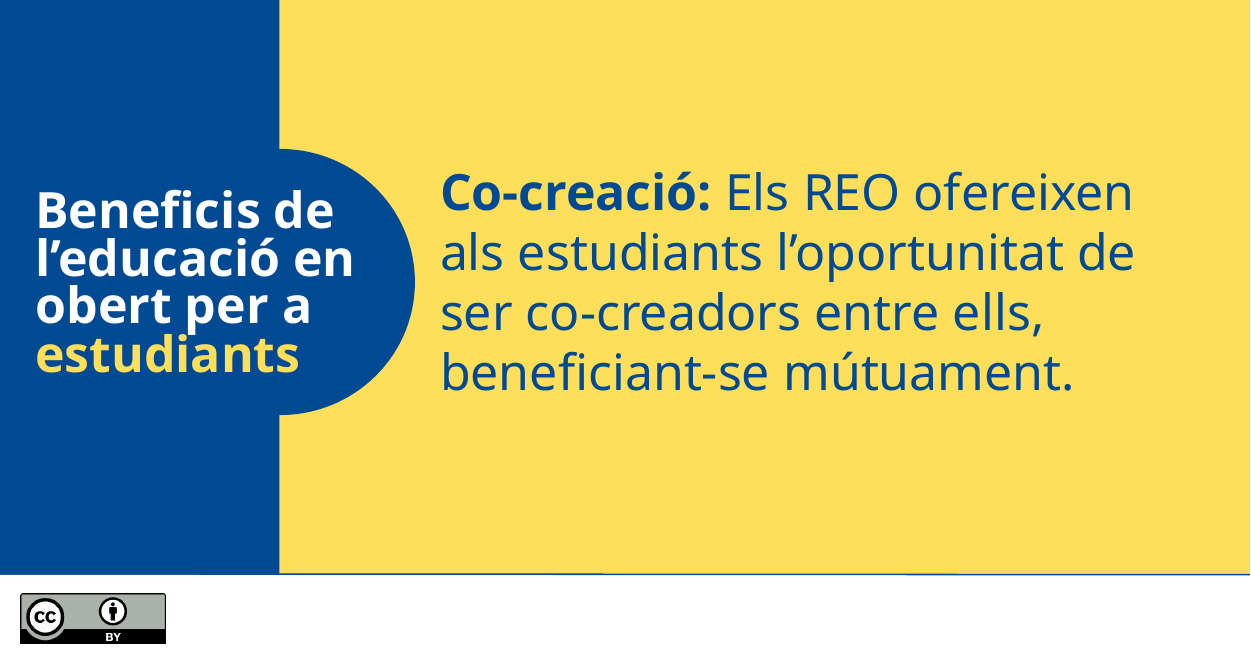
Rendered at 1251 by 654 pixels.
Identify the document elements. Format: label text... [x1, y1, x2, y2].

text_box [201, 148, 359, 174]
picture [20, 592, 166, 645]
text_box Beneficis de l’educació en obert per a estudiants [20, 174, 403, 397]
text_box [0, 582, 1250, 654]
text_box [212, 397, 348, 416]
text_box [403, 227, 415, 337]
text_box [0, 0, 280, 573]
text_box Co-creació: Els REO ofereixen als estudiants l’oportunitat de ser co-creadors entre ells, beneficiant-se mútuament. [424, 145, 1176, 416]
